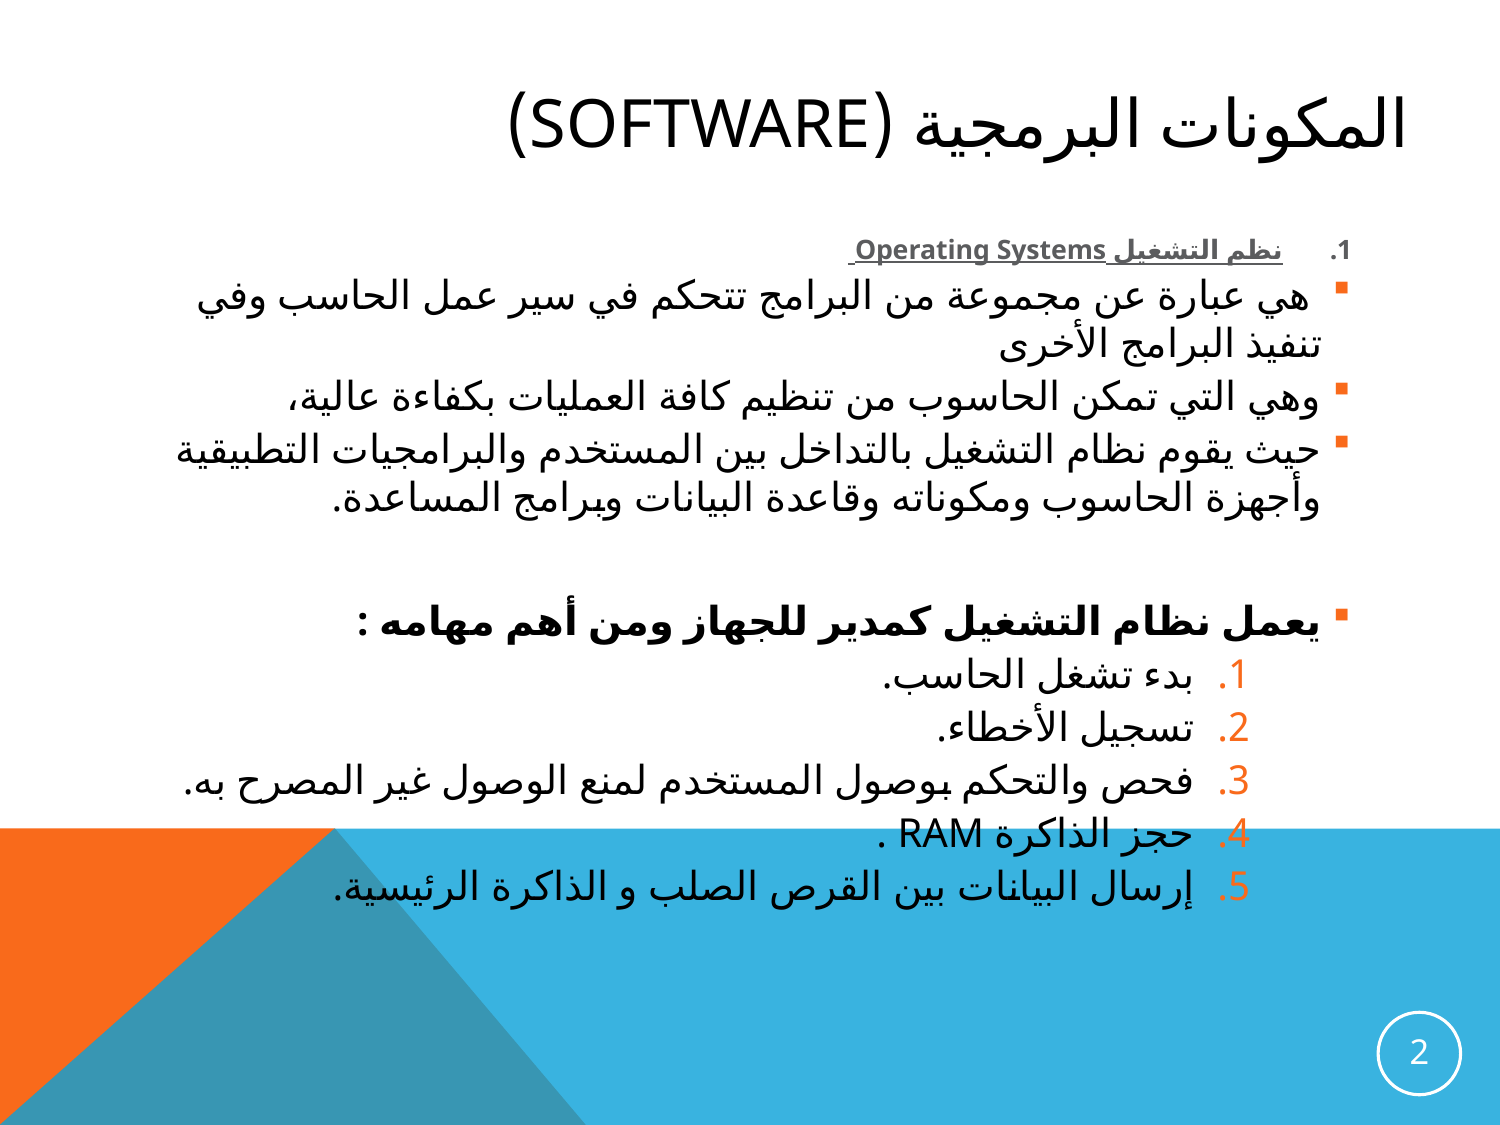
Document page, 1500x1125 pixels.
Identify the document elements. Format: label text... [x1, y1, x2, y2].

title المكونات البرمجية (Software) [237, 62, 1425, 163]
list نظم التشغيل Operating Systems هي عبارة عن مجموعة من البرامج تتحكم في سير عمل الحاسب وفي تنفيذ البرامج الأخرى وهي التي تمكن الحاسوب من تنظيم كافة العمليات بكفاءة عالية، حيث يقوم نظام التشغيل بالتداخل بين المستخدم والبرامجيات التطبيقية وأجهزة الحاسوب ومكوناته وقاعدة البيانات وبرامج المساعدة. يعمل نظام التشغيل كمدير للجهاز ومن أهم مهامه : بدء تشغل الحاسب. تسجيل الأخطاء. فحص والتحكم بوصول المستخدم لمنع الوصول غير المصرح به. حجز الذاكرة RAM . إرسال البيانات بين القرص الصلب و الذاكرة الرئيسية. [137, 224, 1363, 950]
slide_number 2 [1376, 1010, 1463, 1097]
